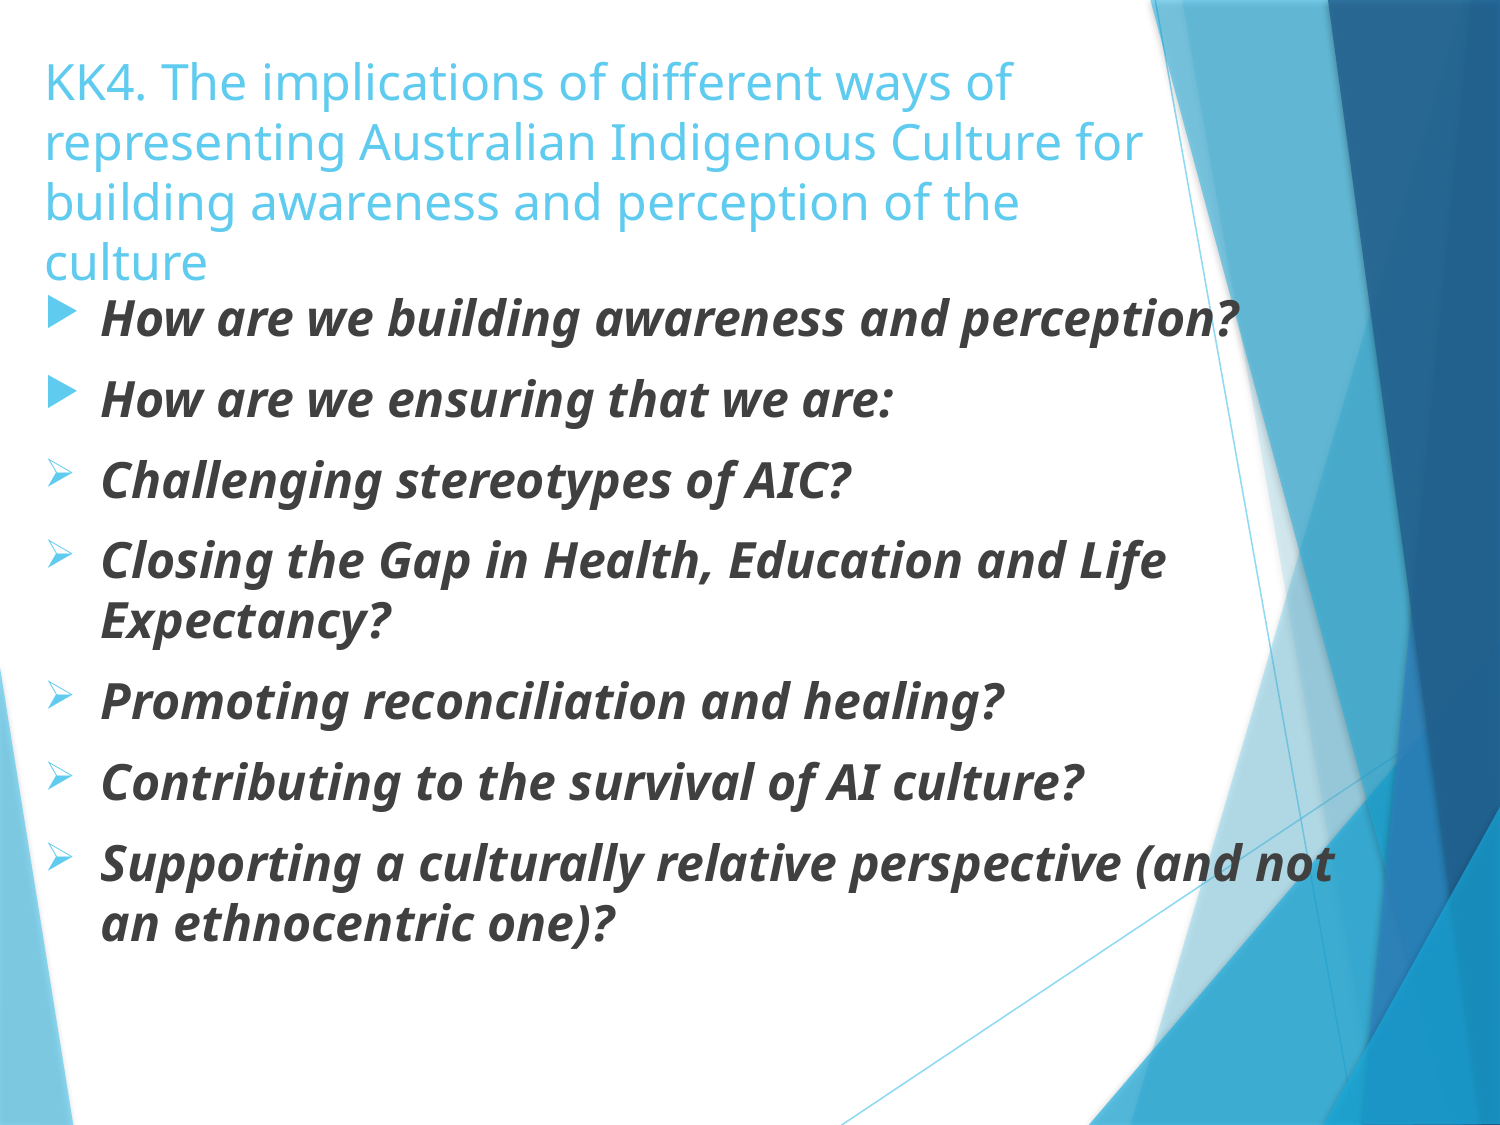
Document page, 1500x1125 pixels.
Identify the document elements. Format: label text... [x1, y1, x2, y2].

title KK4. The implications of different ways of representing Australian Indigenous Culture for building awareness and perception of the culture [29, 42, 1182, 231]
list How are we building awareness and perception? How are we ensuring that we are: Challenging stereotypes of AIC? Closing the Gap in Health, Education and Life Expectancy? Promoting reconciliation and healing? Contributing to the survival of AI culture? Supporting a culturally relative perspective (and not an ethnocentric one)? [29, 278, 1386, 1059]
